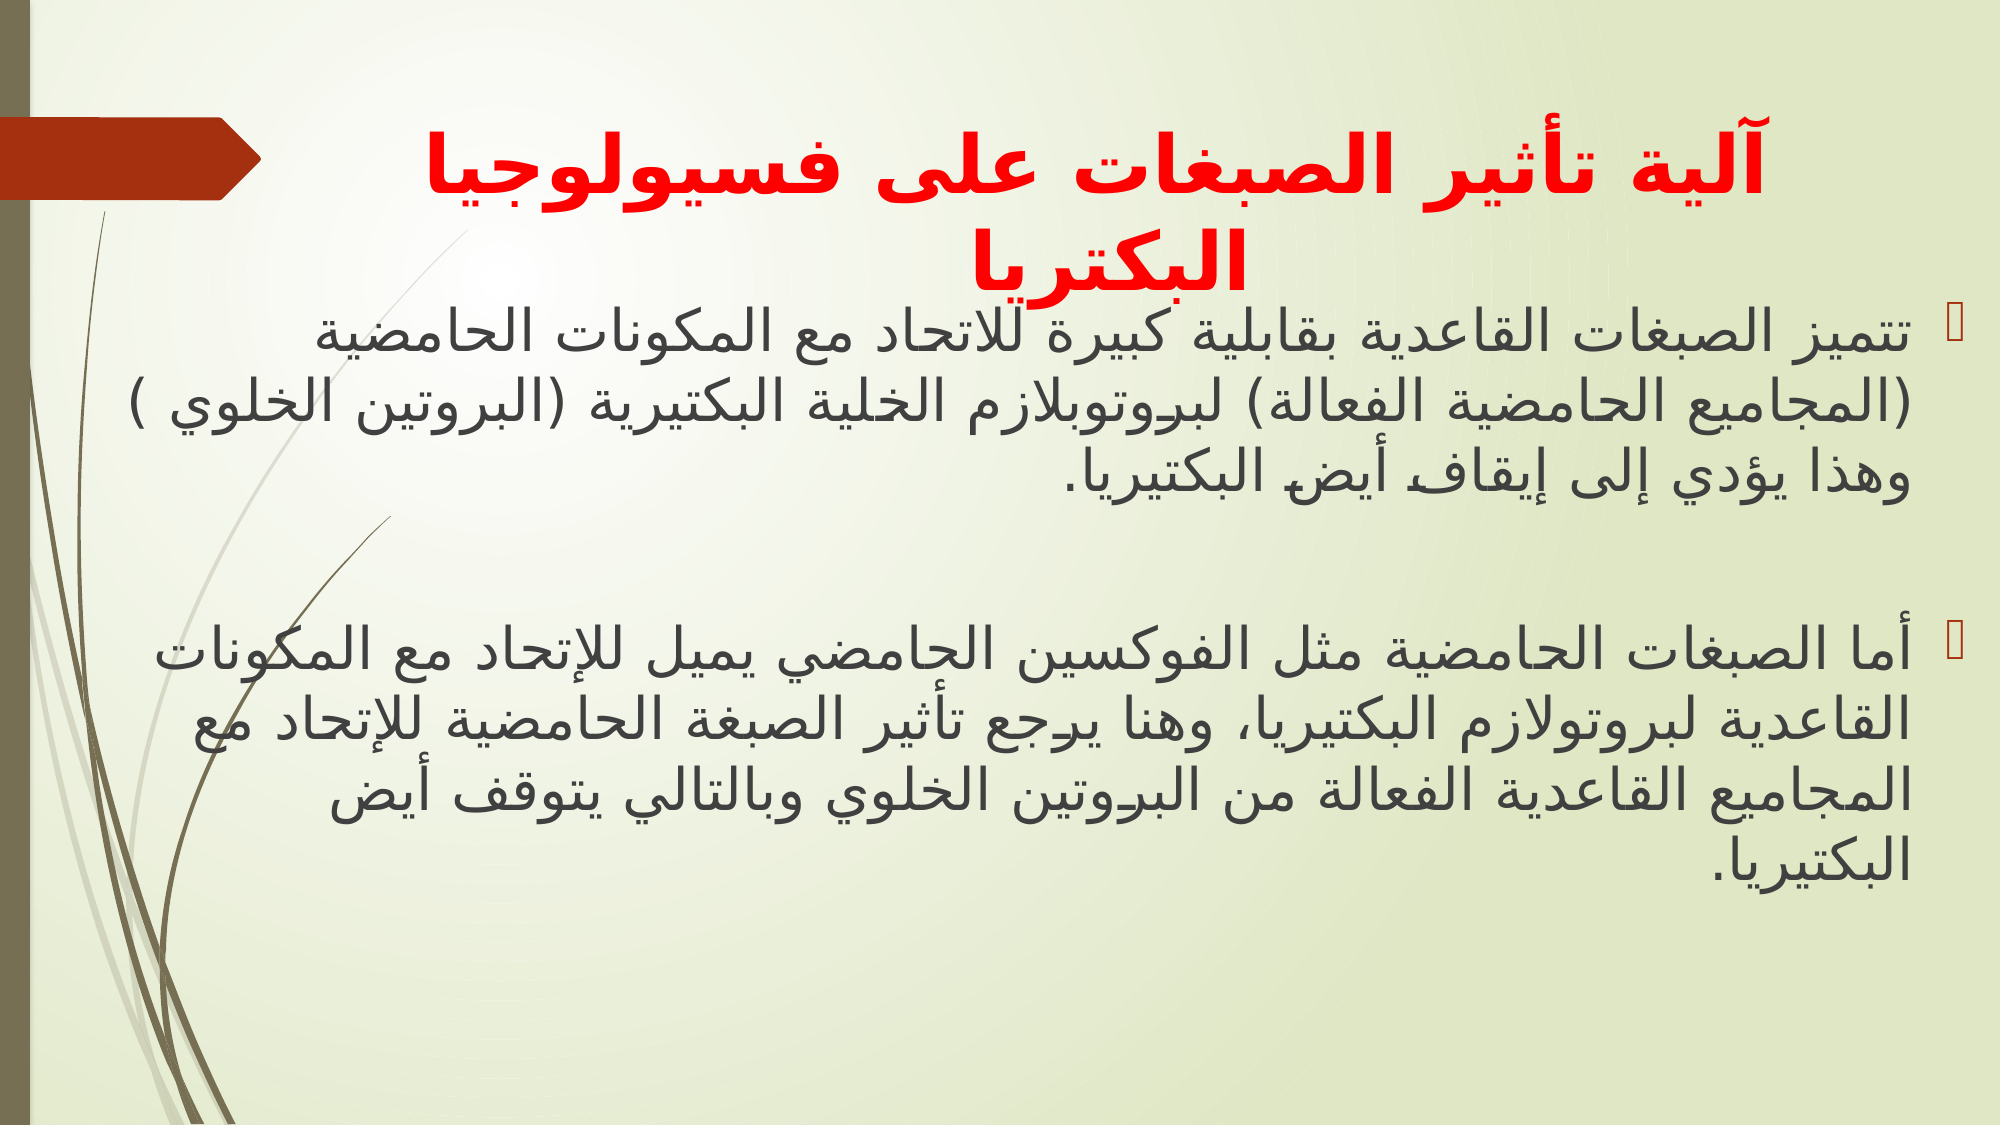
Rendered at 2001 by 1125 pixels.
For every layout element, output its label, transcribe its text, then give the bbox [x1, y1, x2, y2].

title آلية تأثير الصبغات على فسيولوجيا البكتريا [365, 105, 1828, 284]
list تتميز الصبغات القاعدية بقابلية كبيرة للاتحاد مع المكونات الحامضية (المجاميع الحامضية الفعالة) لبروتوبلازم الخلية البكتيرية (البروتين الخلوي ) وهذا يؤدي إلى إيقاف أيض البكتيريا. أما الصبغات الحامضية مثل الفوكسين الحامضي يميل للإتحاد مع المكونات القاعدية لبروتولازم البكتيريا، وهنا يرجع تأثير الصبغة الحامضية للإتحاد مع المجاميع القاعدية الفعالة من البروتين الخلوي وبالتالي يتوقف أيض البكتيريا. [95, 284, 1980, 905]
